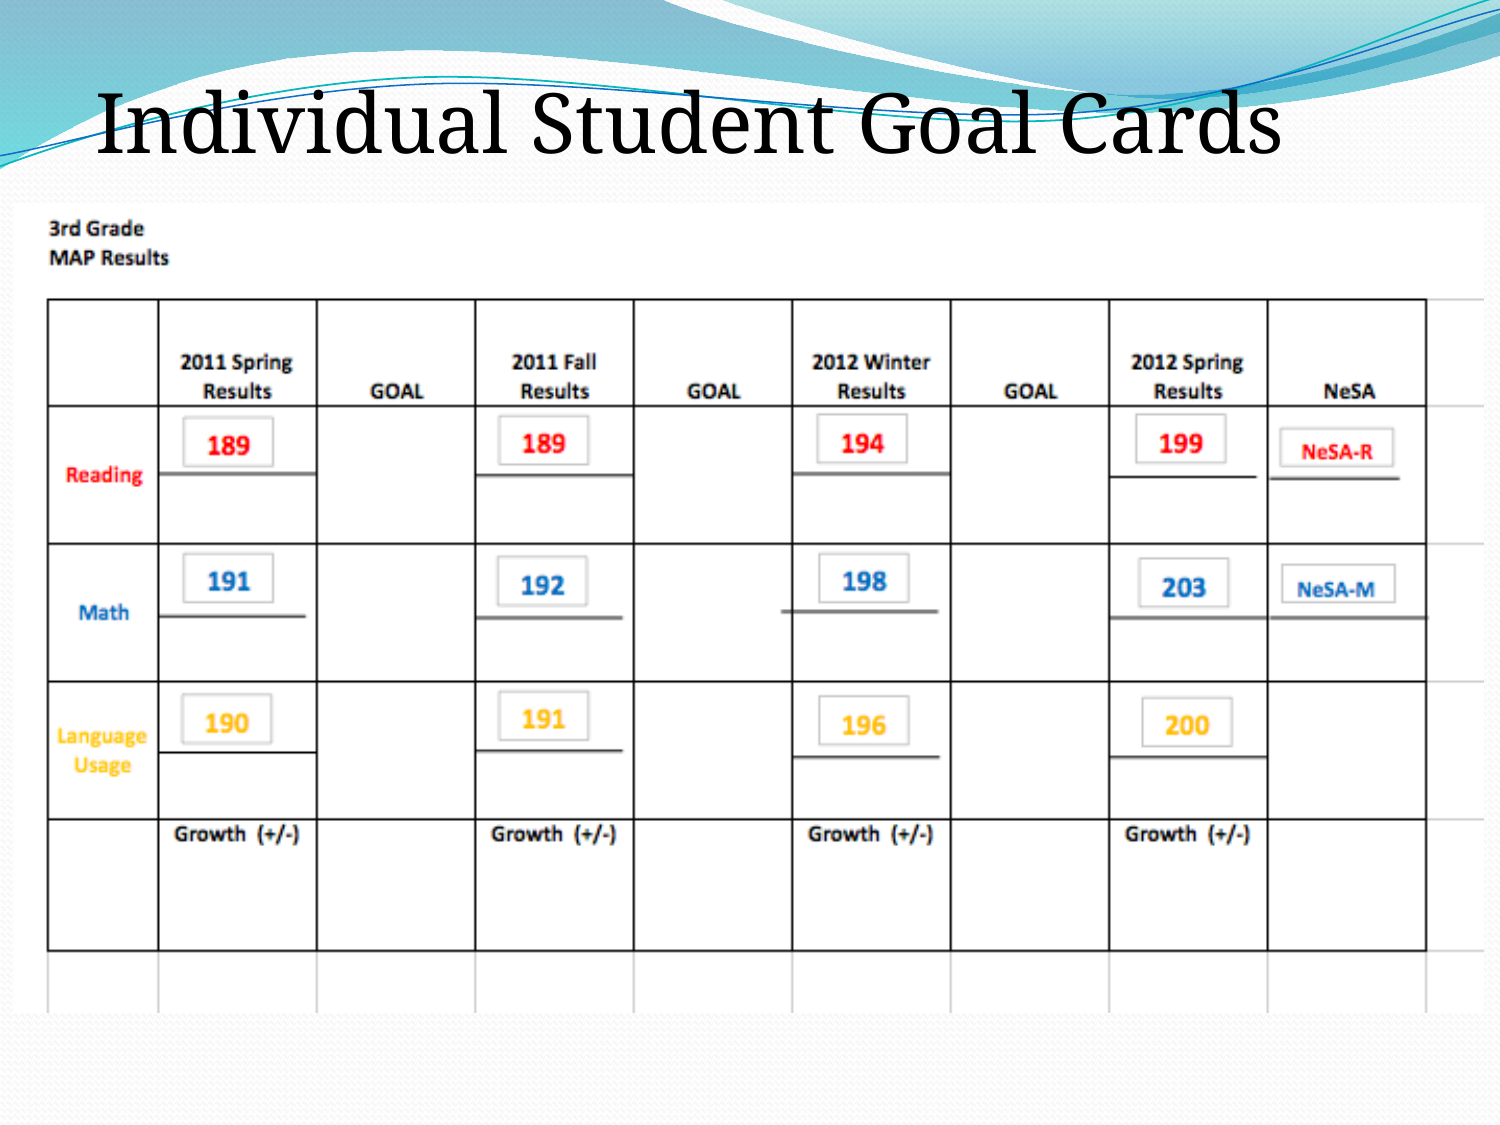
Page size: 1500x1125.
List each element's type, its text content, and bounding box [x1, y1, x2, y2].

text_box Individual Student Goal Cards [80, 62, 1451, 178]
picture [14, 203, 1484, 1013]
